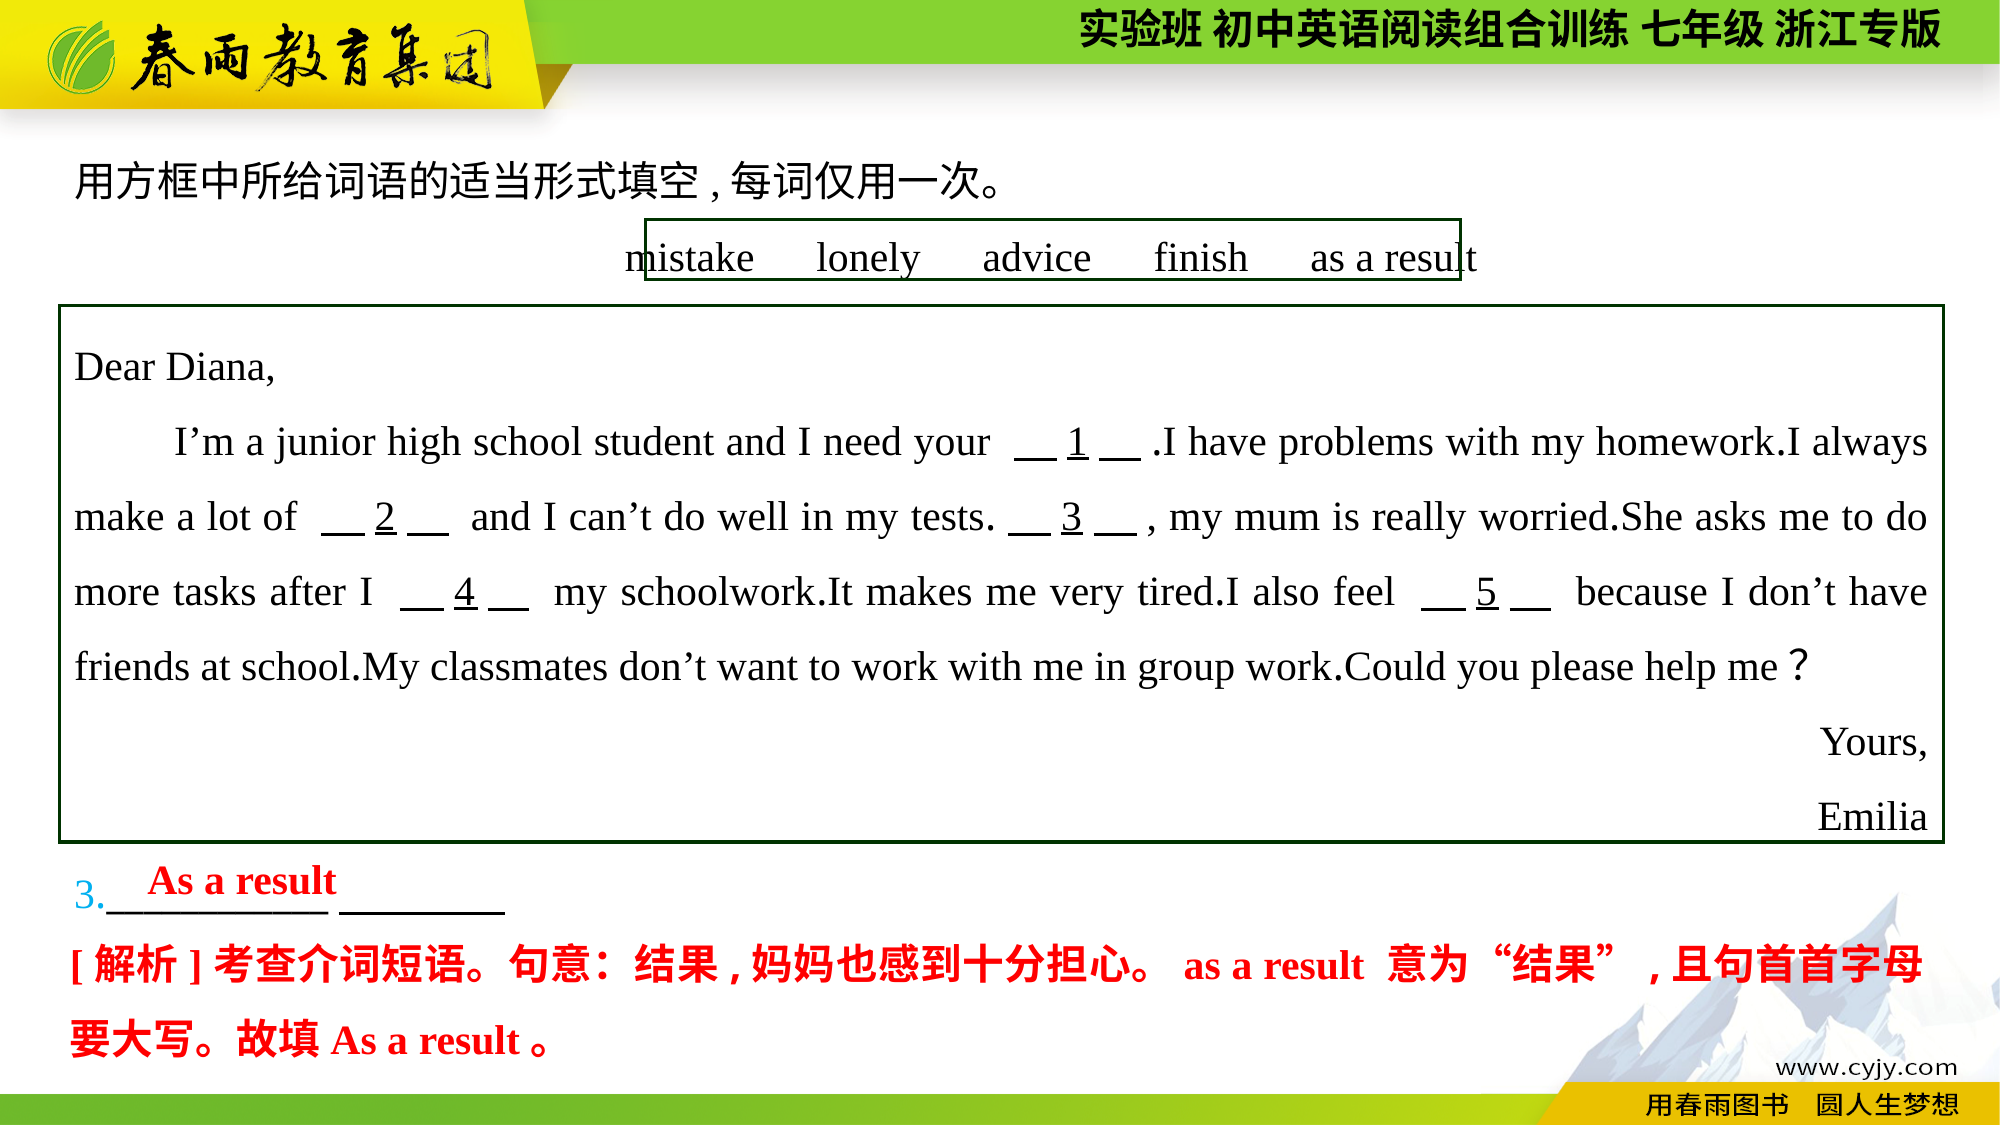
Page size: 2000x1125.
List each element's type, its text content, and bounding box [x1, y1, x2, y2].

picture [0, 0, 2000, 1125]
text_box [59, 305, 1944, 834]
text_box As a result [132, 845, 352, 905]
text_box 3.____________ [59, 834, 1944, 925]
text_box [解析]考查介词短语。句意：结果,妈妈也感到十分担心。as a result 意为“结果”,且句首首字母要大写。故填As a result。 [54, 905, 1939, 1070]
list 用方框中所给词语的适当形式填空,每词仅用一次。 mistake lonely advice finish as a result [59, 122, 1944, 280]
text_box [645, 219, 1461, 280]
